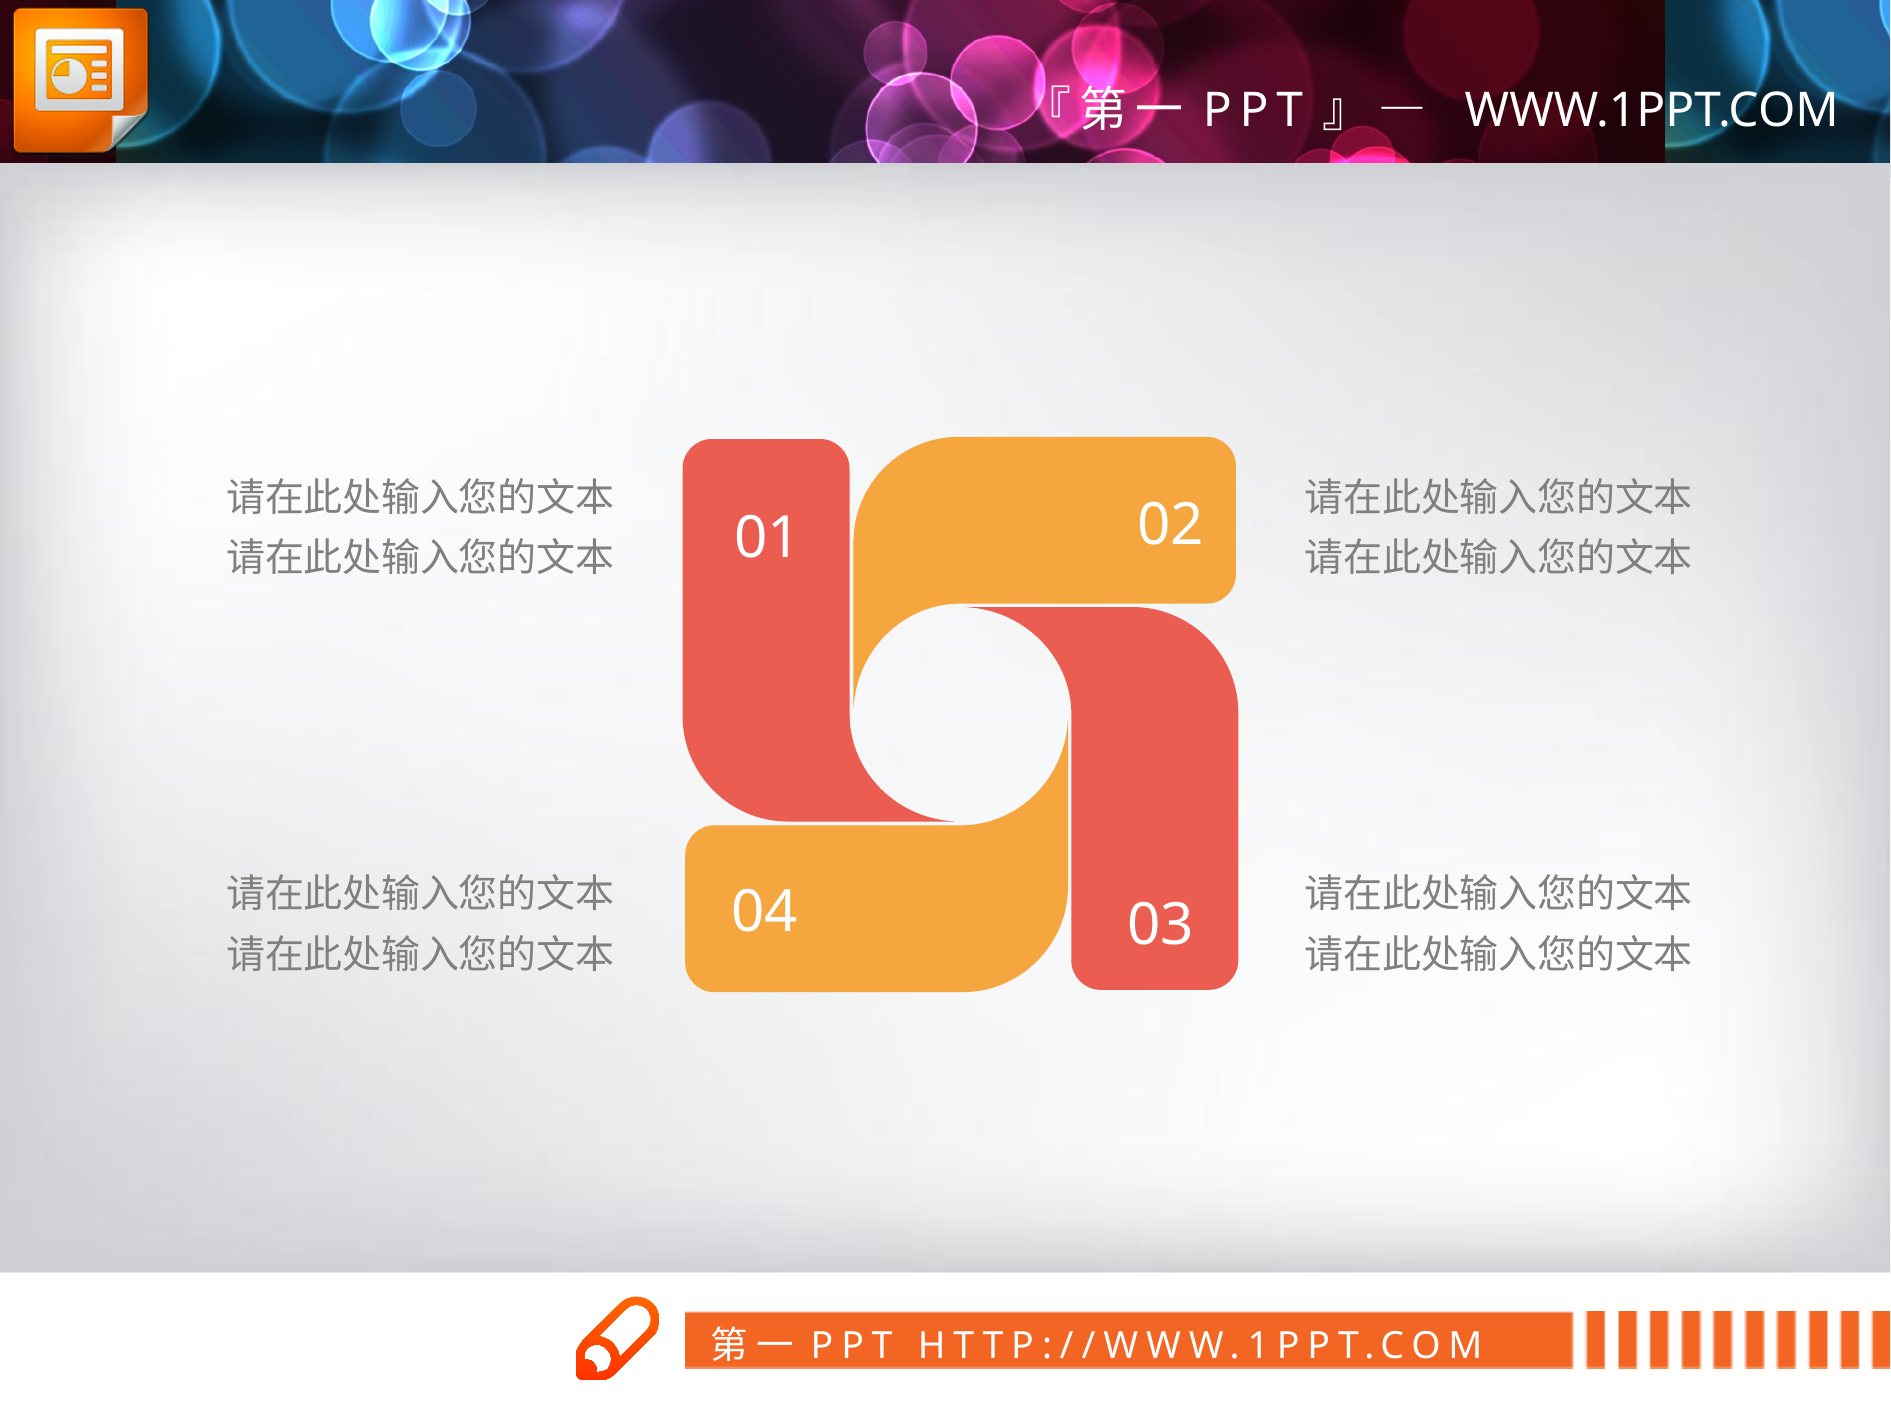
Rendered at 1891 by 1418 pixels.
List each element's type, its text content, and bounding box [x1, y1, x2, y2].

text_box 请在此处输入您的文本 请在此处输入您的文本 [200, 847, 640, 984]
text_box [682, 439, 955, 822]
text_box 02 [1122, 478, 1219, 564]
text_box 请在此处输入您的文本 请在此处输入您的文本 [1279, 847, 1718, 984]
text_box [966, 607, 1239, 990]
text_box 04 [716, 865, 813, 951]
text_box 01 [719, 491, 816, 577]
text_box [853, 436, 1236, 709]
picture [685, 1311, 1891, 1369]
picture [0, 0, 1891, 1275]
text_box 请在此处输入您的文本 请在此处输入您的文本 [1279, 450, 1718, 587]
text_box 03 [1112, 878, 1209, 964]
text_box 请在此处输入您的文本 请在此处输入您的文本 [200, 450, 640, 587]
text_box [685, 720, 1069, 993]
